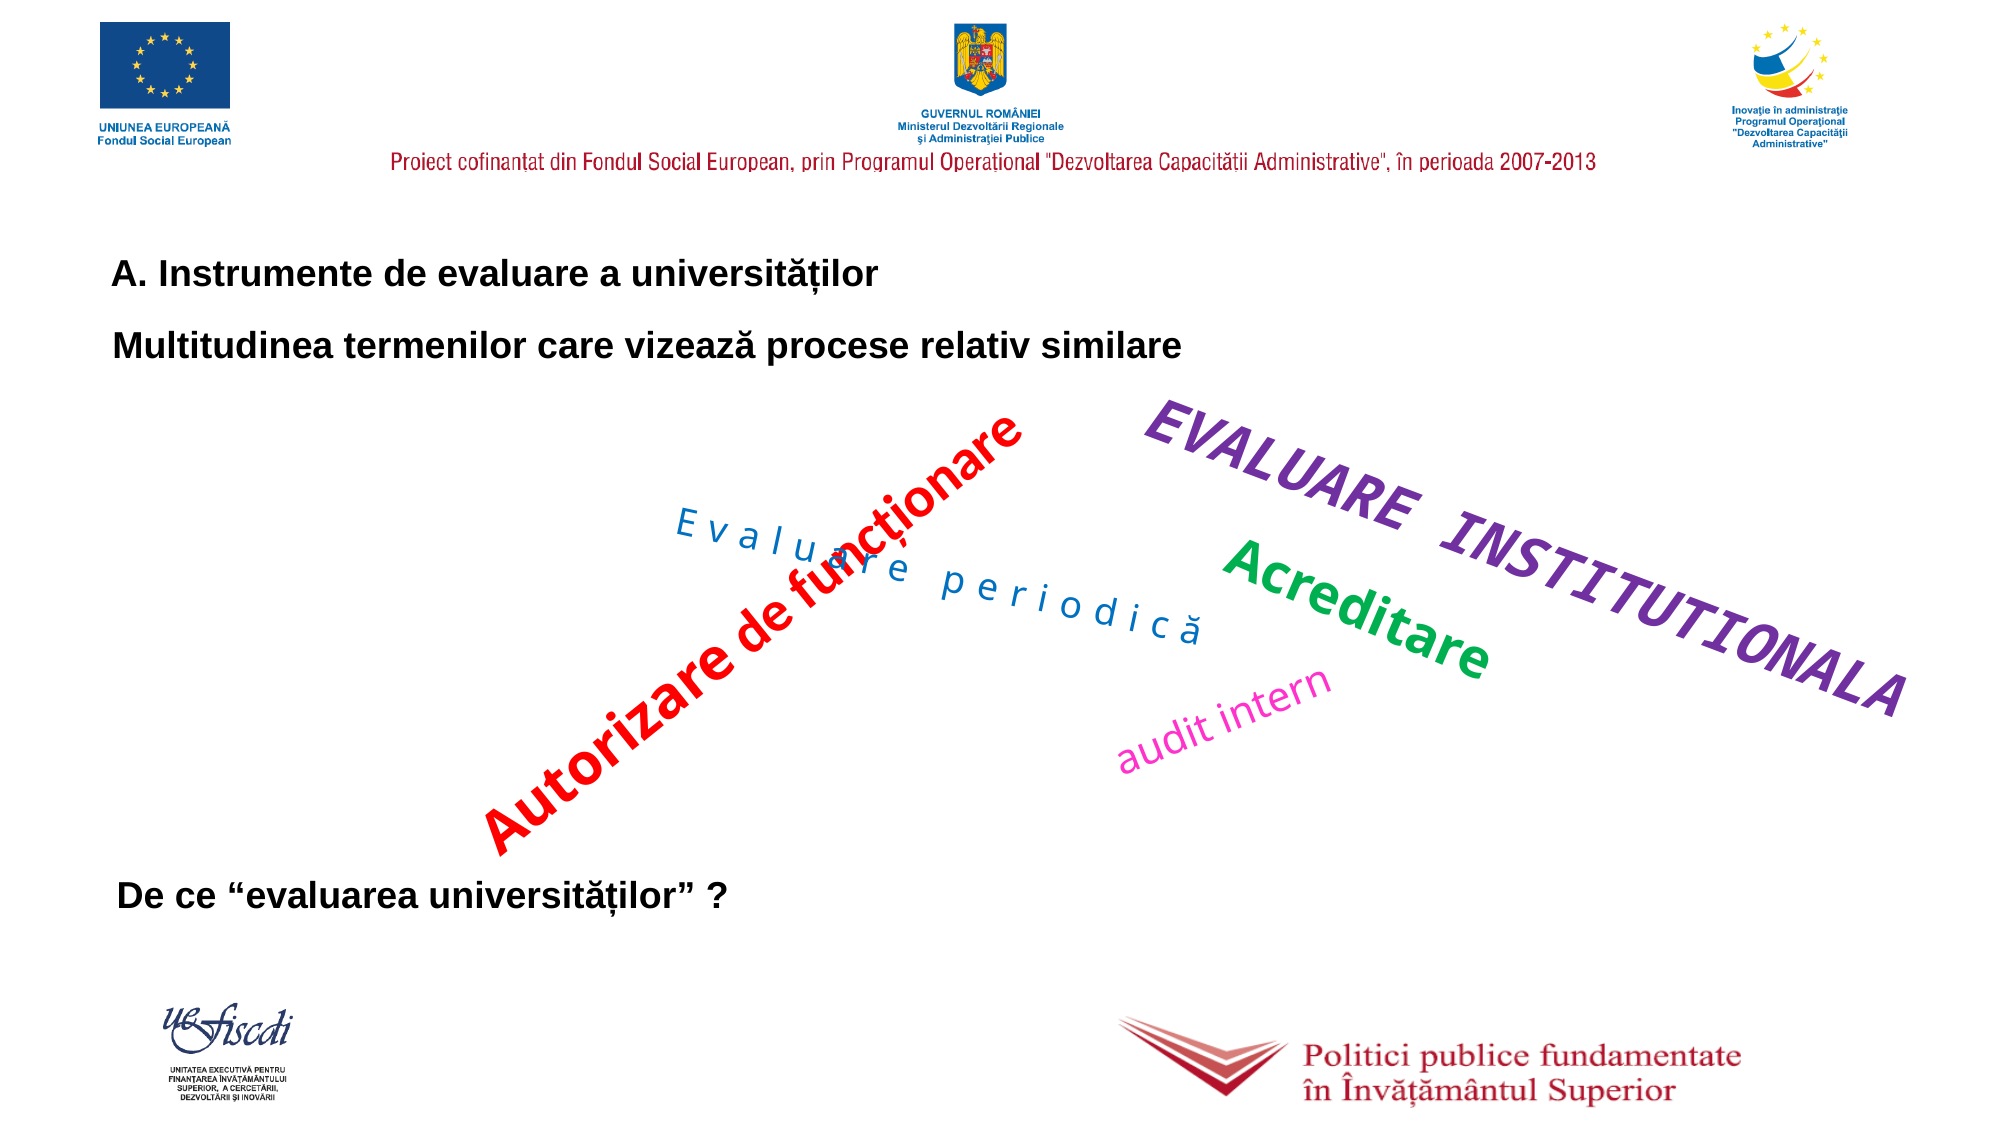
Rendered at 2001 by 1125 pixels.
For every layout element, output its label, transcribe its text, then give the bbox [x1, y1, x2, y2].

text_box A. Instrumente de evaluare a universităților [95, 241, 895, 302]
picture [158, 1001, 303, 1109]
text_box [373, 512, 1929, 726]
text_box Multitudinea termenilor care vizează procese relativ similare [97, 314, 1198, 374]
picture [1103, 1001, 1750, 1109]
picture [390, 18, 1597, 173]
picture [1726, 18, 1852, 149]
picture [91, 18, 234, 149]
text_box De ce “evaluarea universităților” ? [101, 863, 744, 924]
